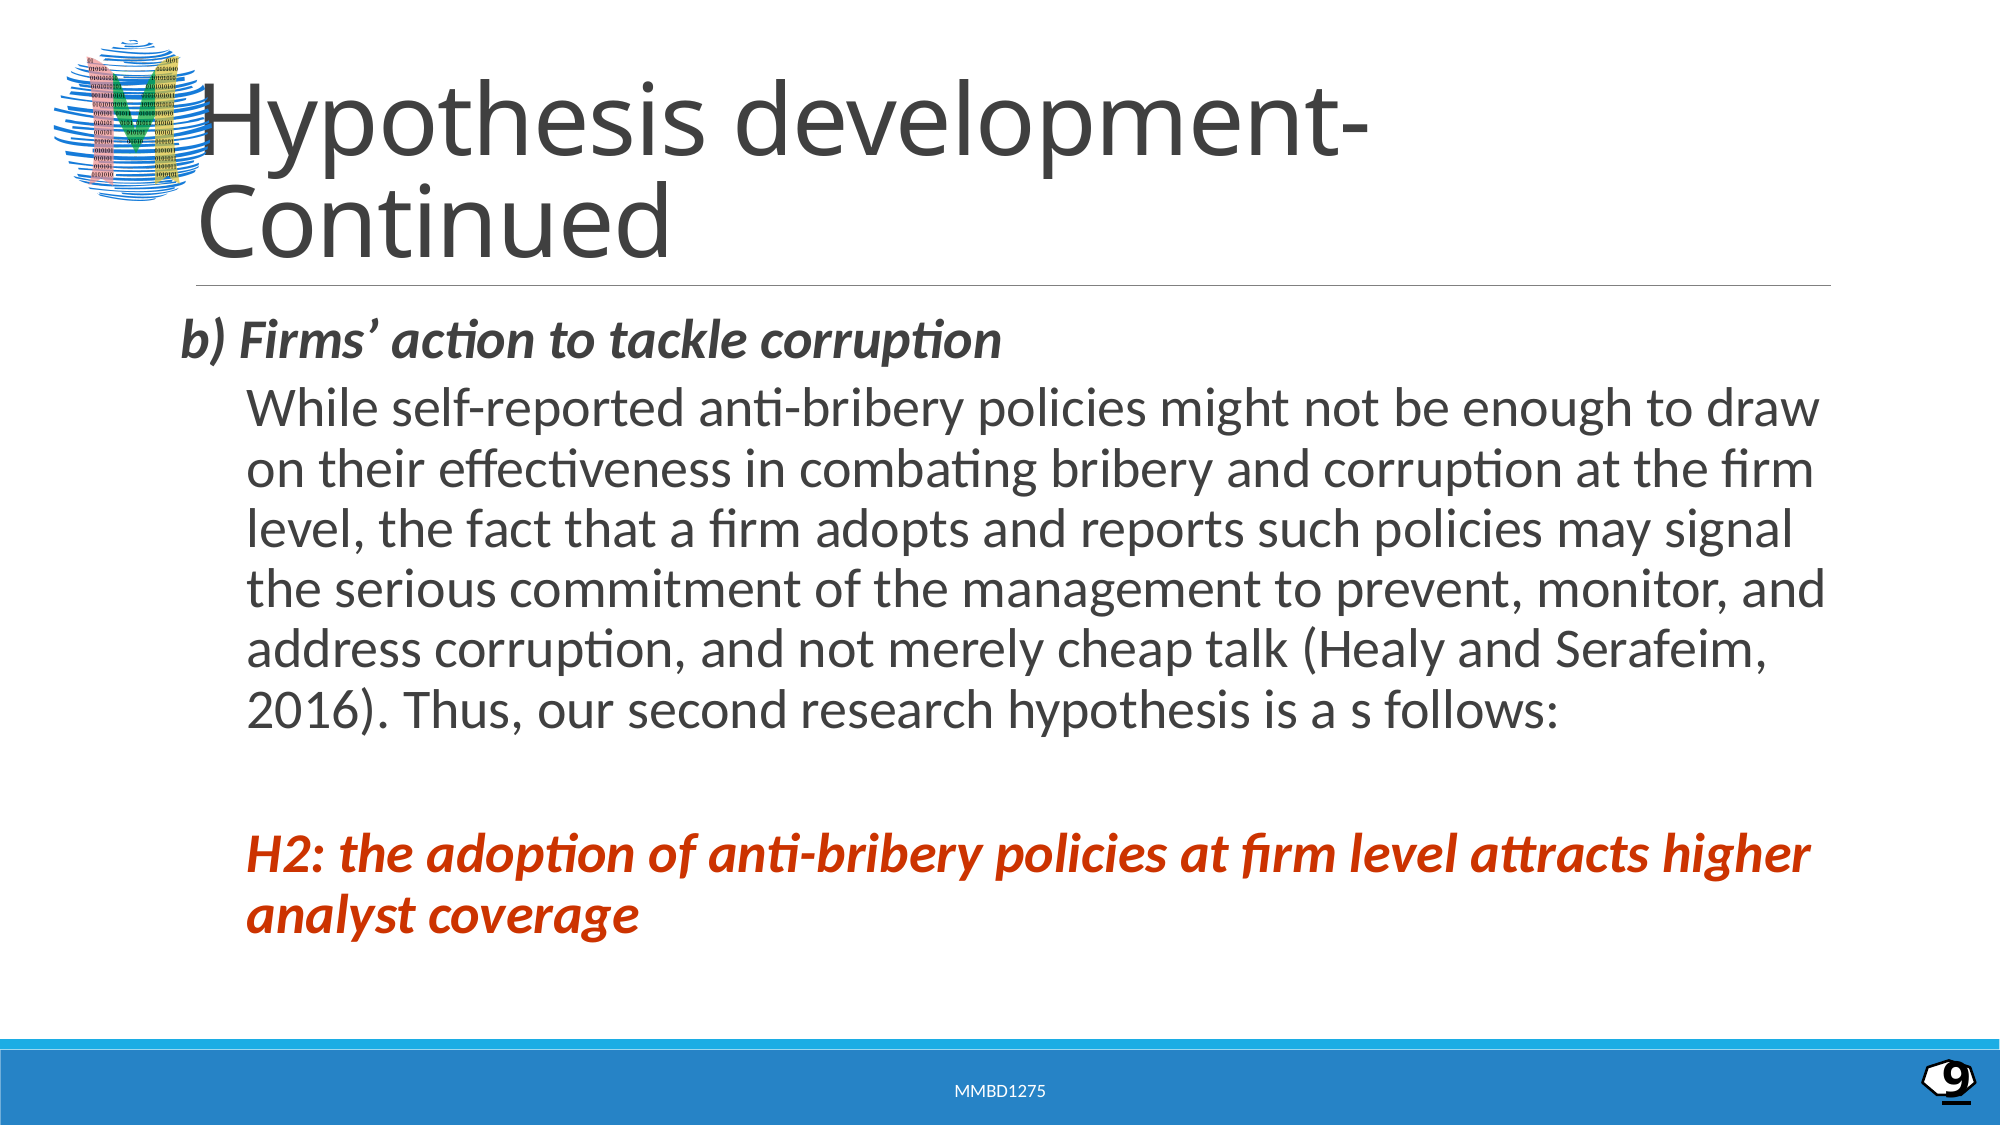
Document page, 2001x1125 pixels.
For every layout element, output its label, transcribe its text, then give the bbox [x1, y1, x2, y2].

list b) Firms’ action to tackle corruption While self-reported anti-bribery policies might not be enough to draw on their effectiveness in combating bribery and corruption at the firm level, the fact that a firm adopts and reports such policies may signal the serious commitment of the management to prevent, monitor, and address corruption, and not merely cheap talk (Healy and Serafeim, 2016). Thus, our second research hypothesis is a s follows: H2: the adoption of anti-bribery policies at firm level attracts higher analyst coverage [180, 302, 1830, 963]
picture [47, 34, 213, 207]
footer MMBD1275 [604, 1059, 1396, 1120]
title Hypothesis development-Continued [180, 47, 1830, 285]
text_box 9 [1921, 1059, 1977, 1097]
